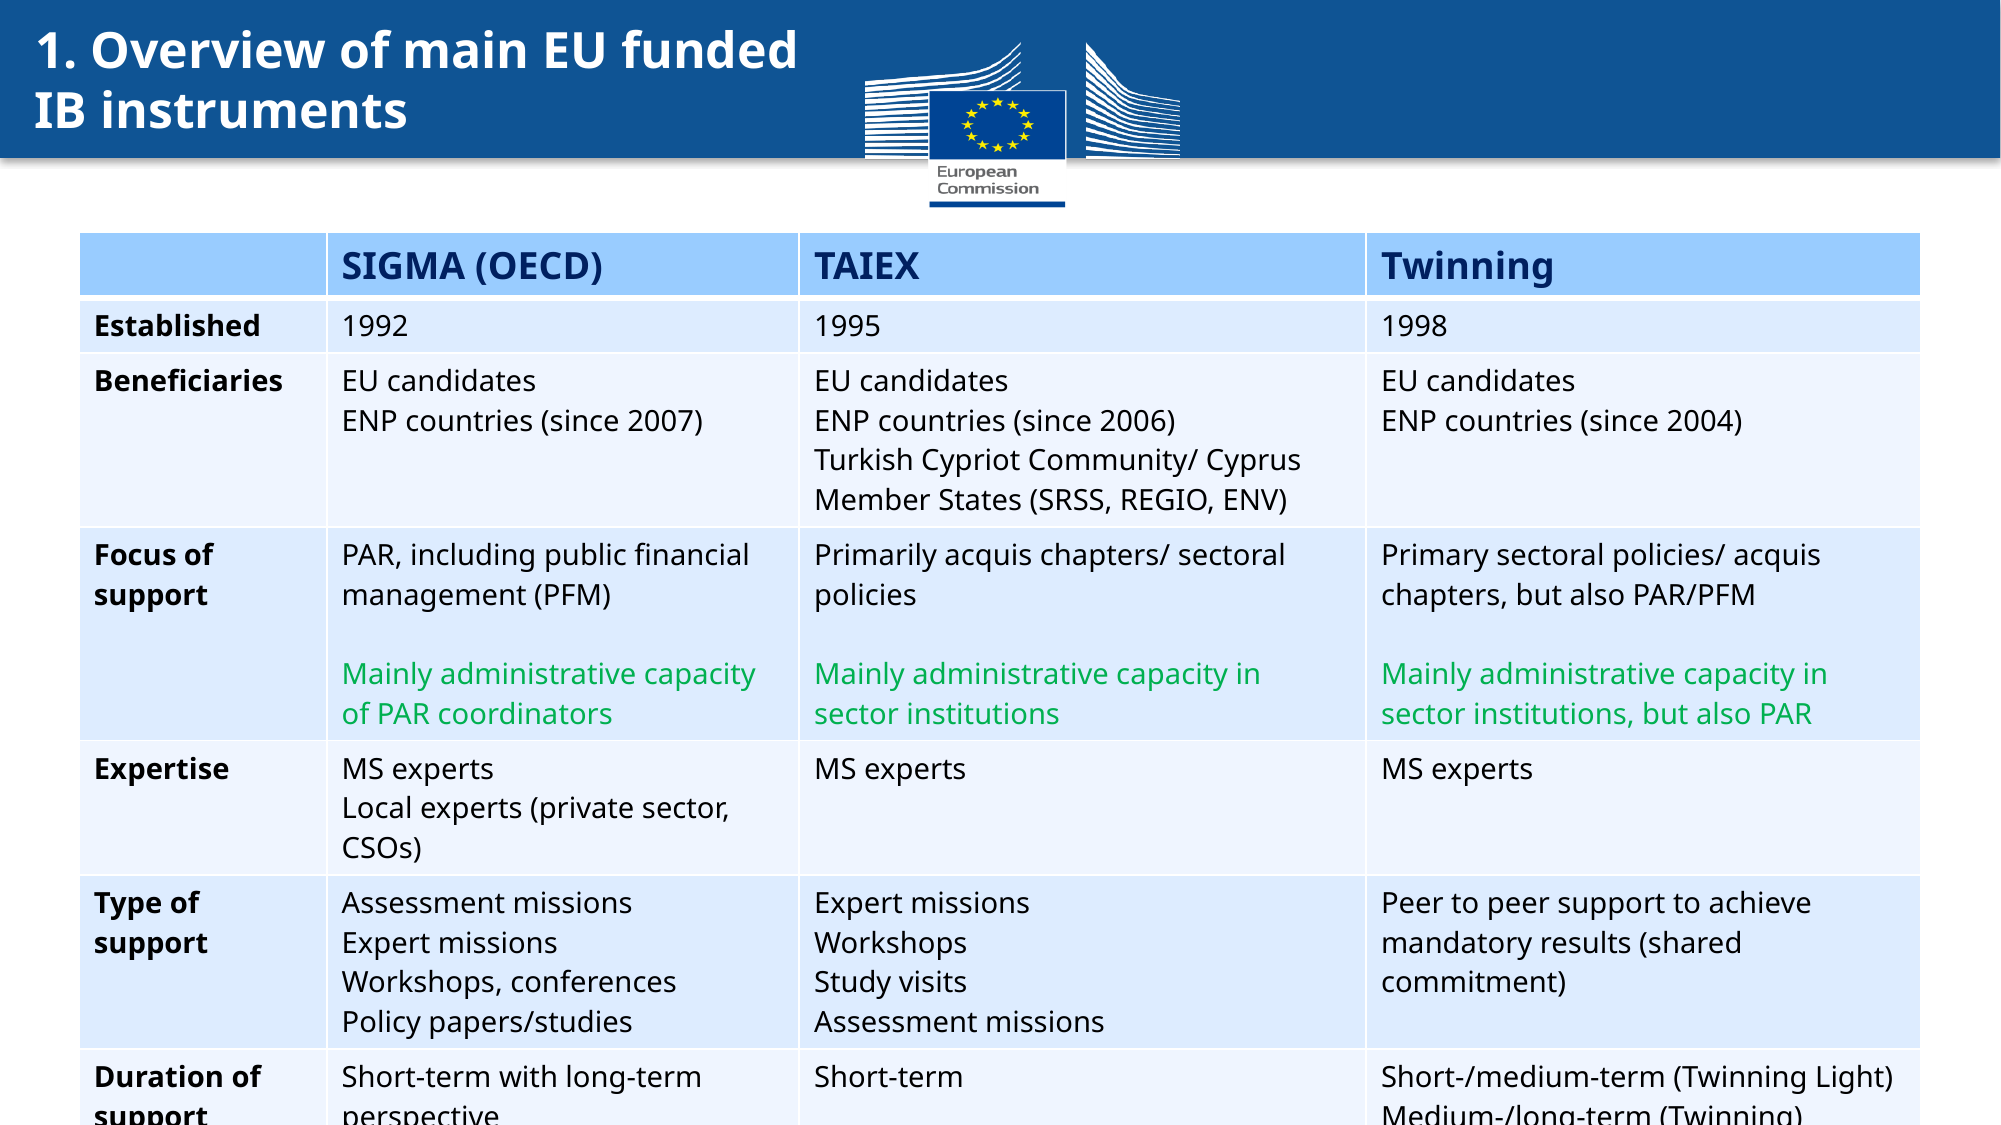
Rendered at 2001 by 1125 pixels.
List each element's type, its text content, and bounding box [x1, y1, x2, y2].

table_header Twinning [1367, 233, 1920, 295]
table_cell Short-term with long-term perspective [328, 1050, 798, 1125]
text_box 1. Overview of main EU funded IB instruments [19, 30, 843, 126]
table_cell Duration of support [80, 1050, 326, 1125]
table_cell Expert missions Workshops Study visits Assessment missions [800, 876, 1365, 1048]
table_cell MS experts [1367, 741, 1920, 874]
table_header TAIEX [800, 233, 1365, 295]
table_cell Short-term [800, 1050, 1365, 1125]
table_cell Beneficiaries [80, 354, 326, 526]
picture [865, 42, 1180, 208]
table_cell 1998 [1367, 301, 1920, 352]
table_cell Primarily acquis chapters/ sectoral policies Mainly administrative capacity in sector institutions [800, 528, 1365, 740]
table_cell Focus of support [80, 528, 326, 740]
table_cell MS experts [800, 741, 1365, 874]
table_cell PAR, including public financial management (PFM) Mainly administrative capacity of PAR coordinators [328, 528, 798, 740]
table_cell EU candidates ENP countries (since 2007) [328, 354, 798, 526]
table_header SIGMA (OECD) [328, 233, 798, 295]
table_cell Peer to peer support to achieve mandatory results (shared commitment) [1367, 876, 1920, 1048]
table_cell Primary sectoral policies/ acquis chapters, but also PAR/PFM Mainly administrative capacity in sector institutions, but also PAR [1367, 528, 1920, 740]
table_cell MS experts Local experts (private sector, CSOs) [328, 741, 798, 874]
table_cell EU candidates ENP countries (since 2004) [1367, 354, 1920, 526]
table_cell Assessment missions Expert missions Workshops, conferences Policy papers/studies [328, 876, 798, 1048]
table_cell Short-/medium-term (Twinning Light) Medium-/long-term (Twinning) [1367, 1050, 1920, 1125]
table_cell Established [80, 301, 326, 352]
table_cell Expertise [80, 741, 326, 874]
table_cell Type of support [80, 876, 326, 1048]
table_cell EU candidates ENP countries (since 2006) Turkish Cypriot Community/ Cyprus Member States (SRSS, REGIO, ENV) [800, 354, 1365, 526]
table_header [80, 233, 326, 295]
table_cell 1995 [800, 301, 1365, 352]
table_cell 1992 [328, 301, 798, 352]
